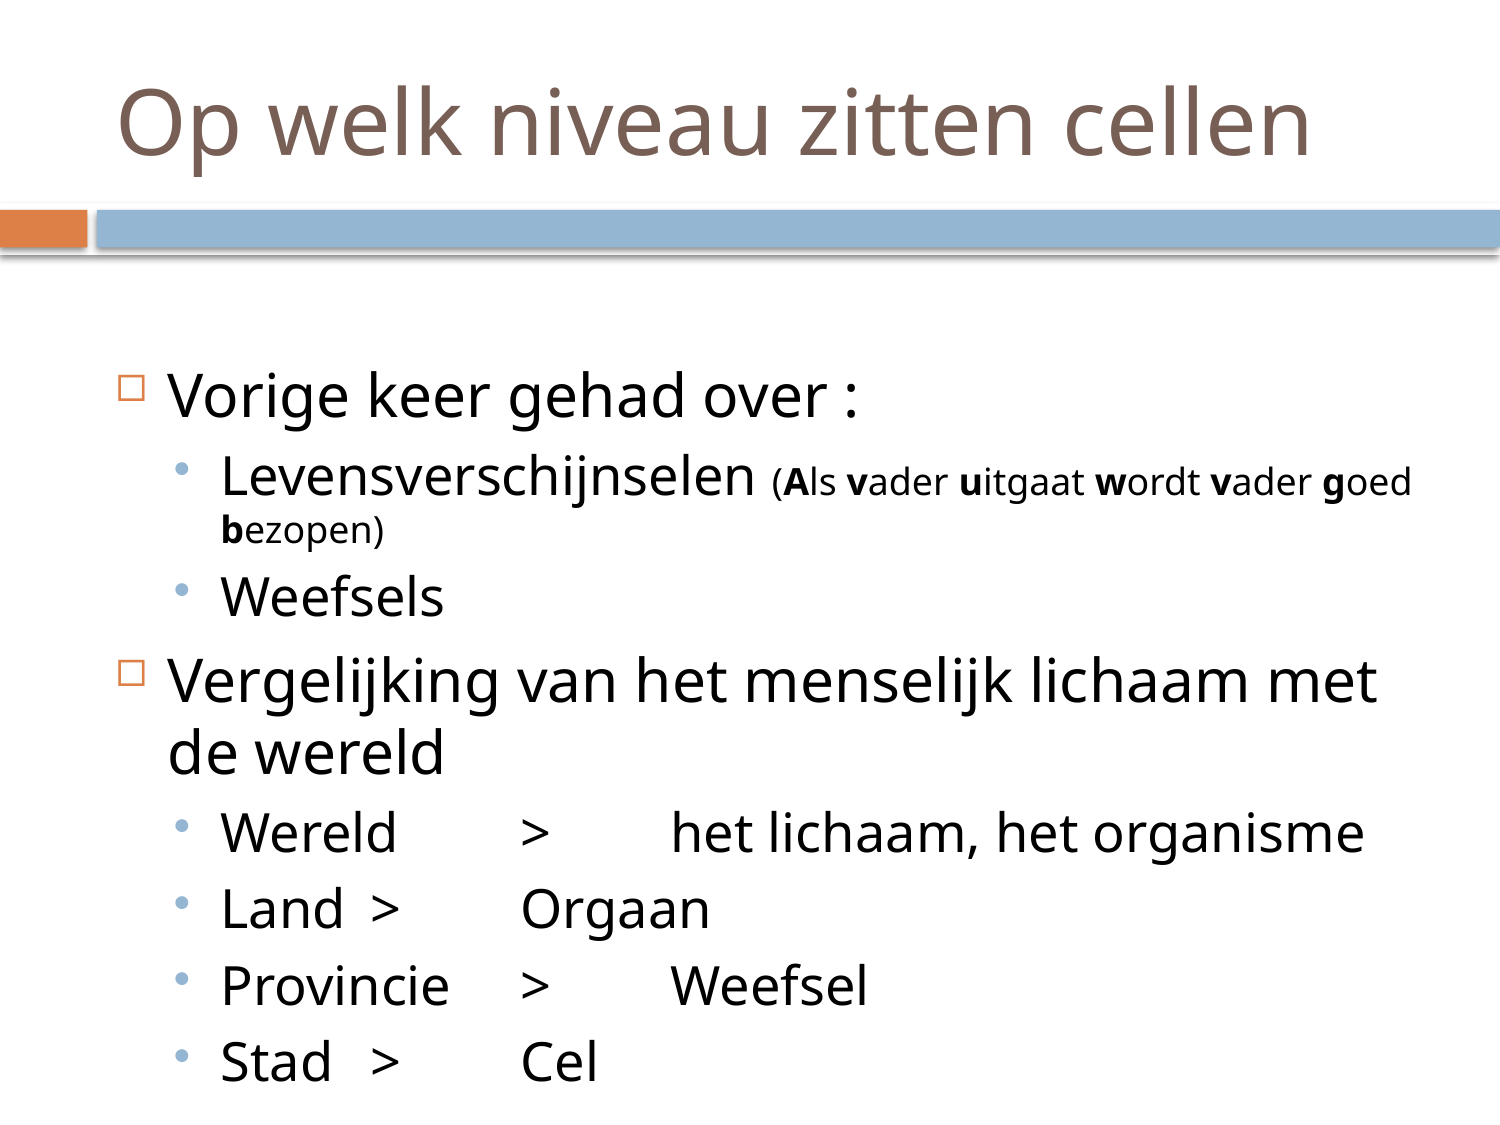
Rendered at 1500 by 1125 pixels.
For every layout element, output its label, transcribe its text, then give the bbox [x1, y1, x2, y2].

title Op welk niveau zitten cellen [100, 37, 1439, 201]
list Vorige keer gehad over : Levensverschijnselen (Als vader uitgaat wordt vader goed bezopen) Weefsels Vergelijking van het menselijk lichaam met de wereld Wereld > het lichaam, het organisme Land > Orgaan Provincie > Weefsel Stad > Cel [100, 262, 1439, 1001]
